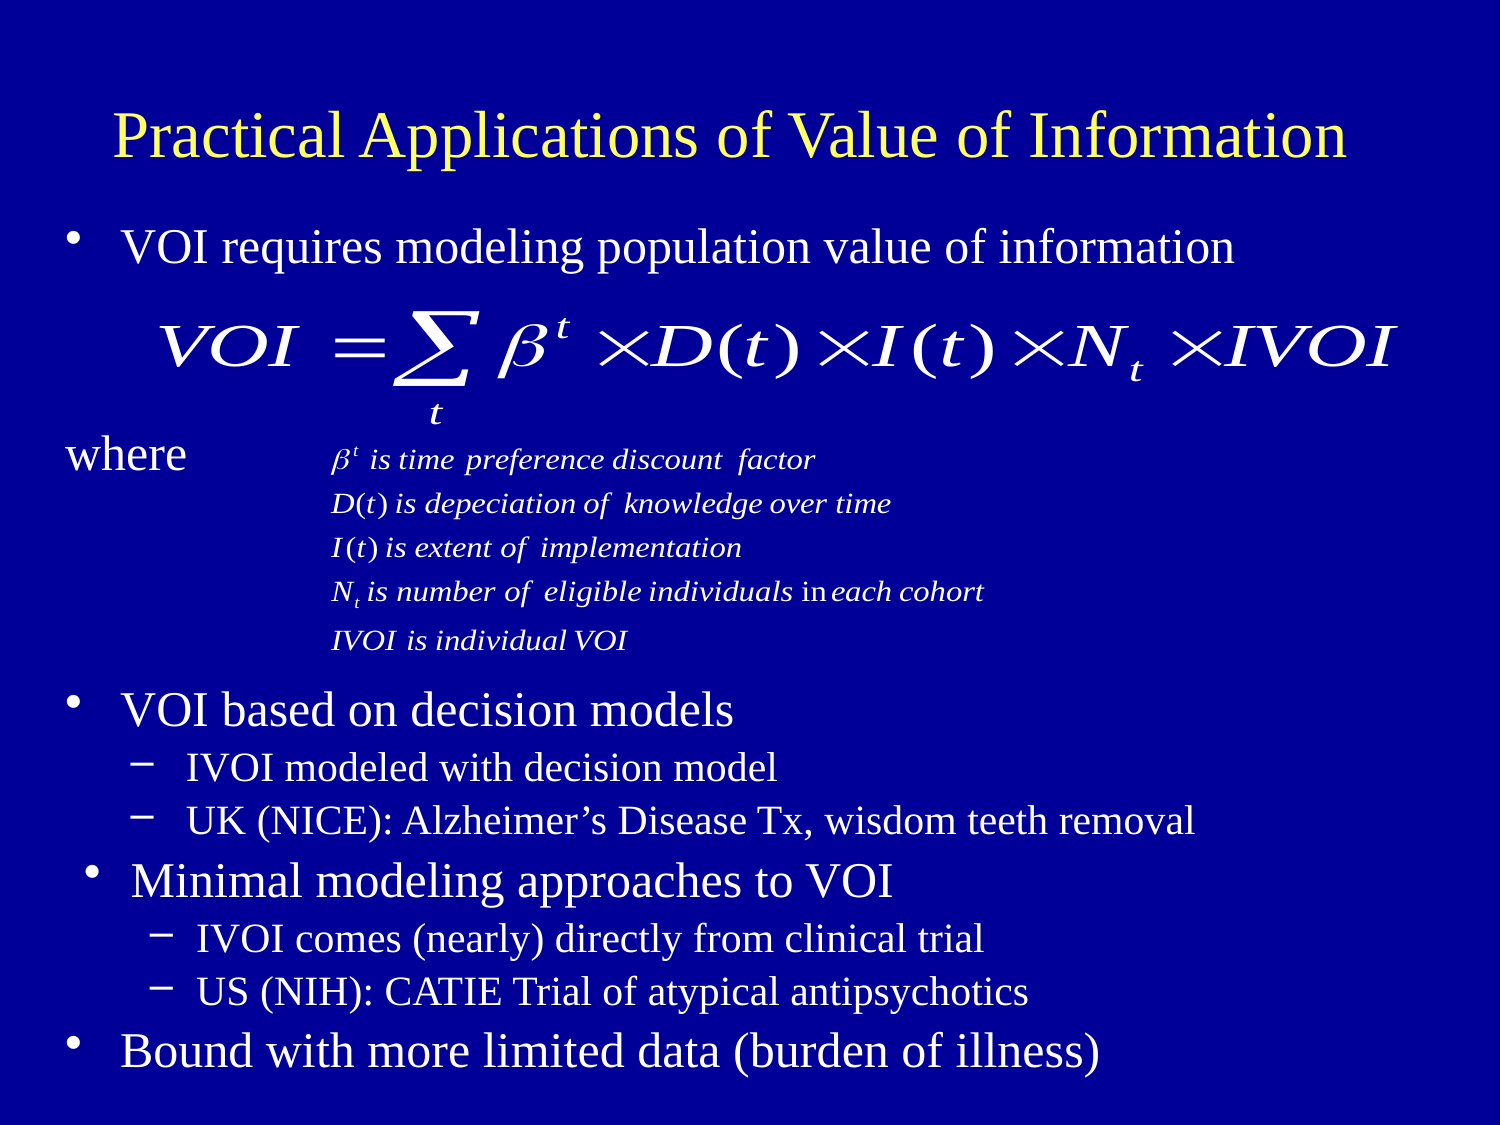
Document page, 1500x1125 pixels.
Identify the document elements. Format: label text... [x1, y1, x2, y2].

title Practical Applications of Value of Information [37, 99, 1426, 163]
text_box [149, 299, 1420, 438]
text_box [324, 437, 994, 663]
list VOI requires modeling population value of information where VOI based on decision models IVOI modeled with decision model UK (NICE): Alzheimer’s Disease Tx, wisdom teeth removal Minimal modeling approaches to VOI IVOI comes (nearly) directly from clinical trial US (NIH): CATIE Trial of atypical antipsychotics Bound with more limited data (burden of illness) [49, 212, 1451, 1051]
